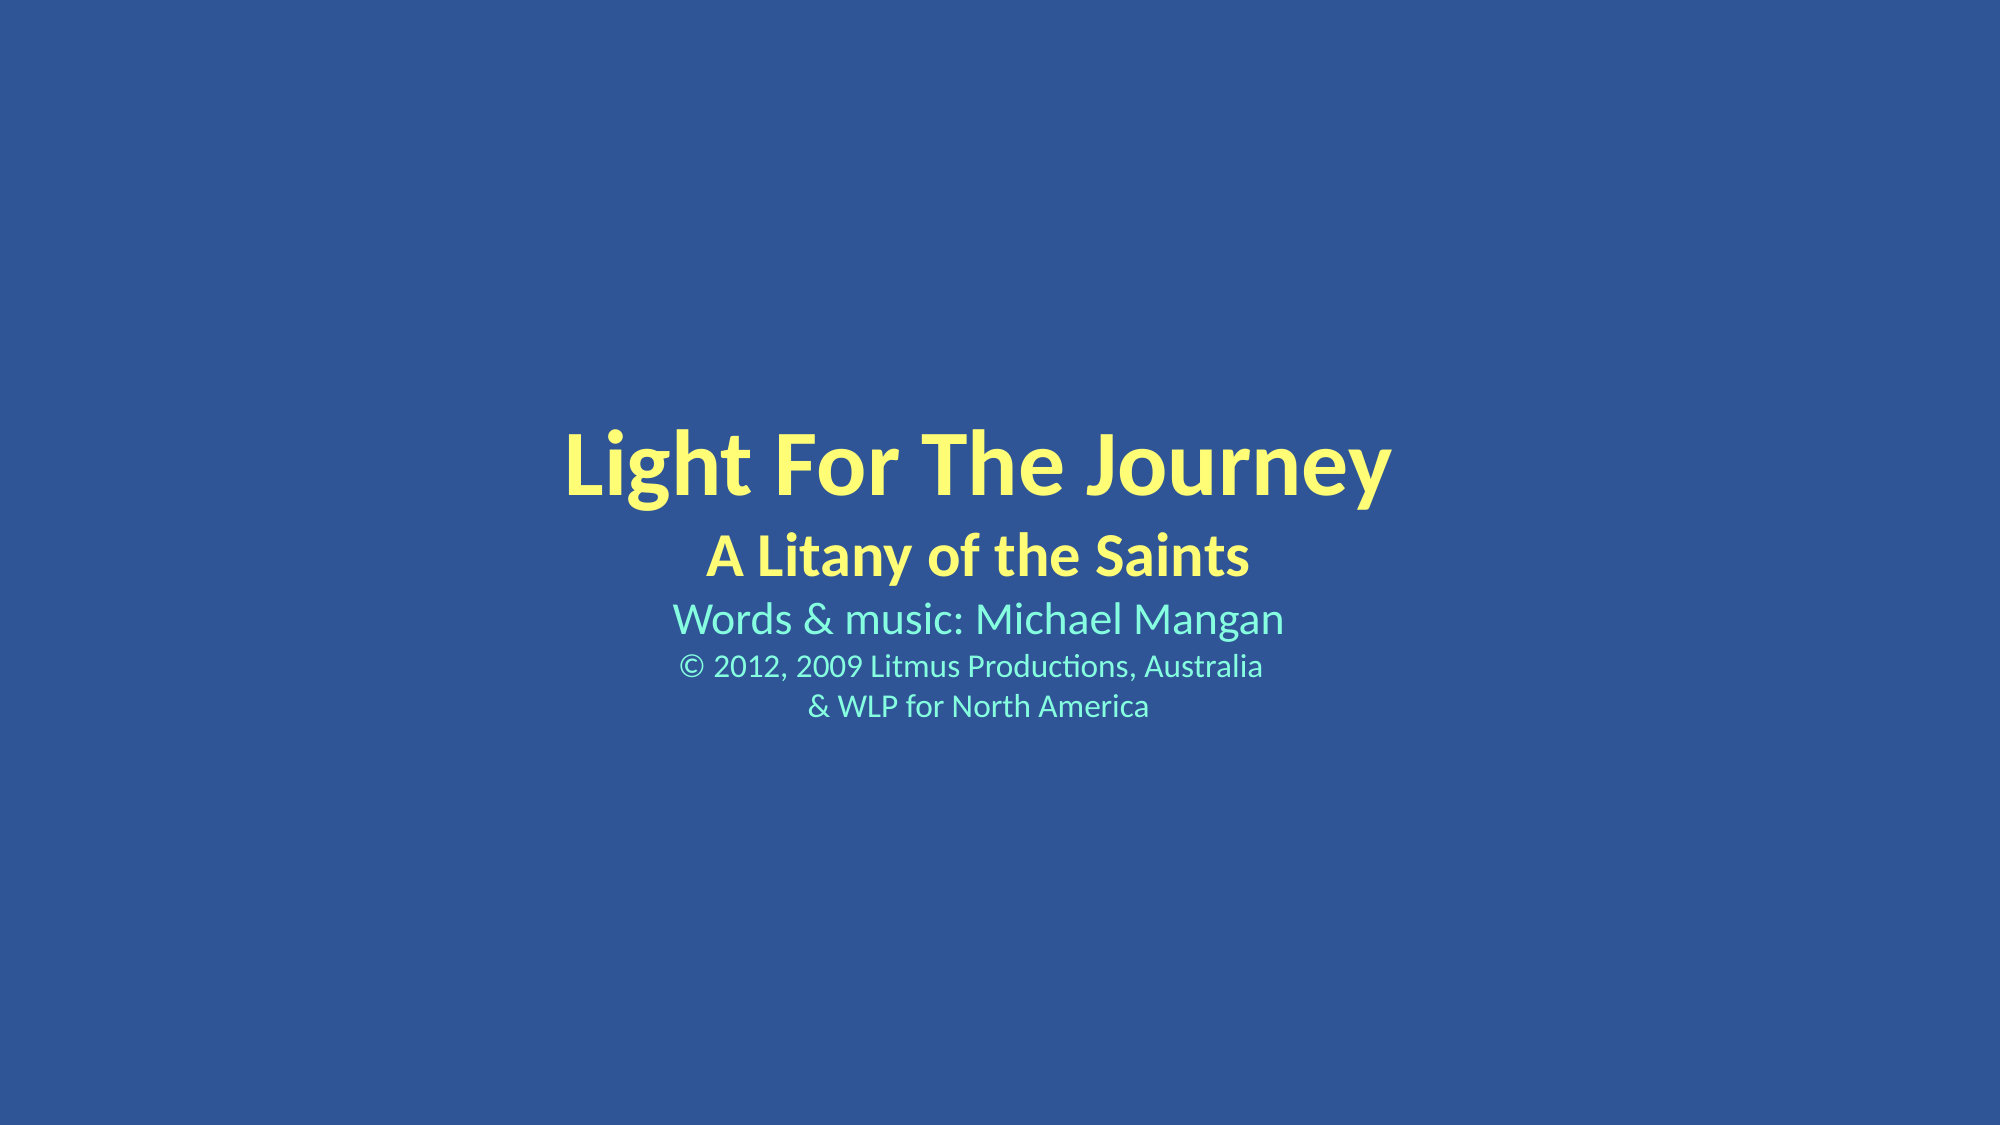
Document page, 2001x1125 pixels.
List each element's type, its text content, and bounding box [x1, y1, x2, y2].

text_box Light For The Journey A Litany of the Saints Words & music: Michael Mangan © 2012, 2009 Litmus Productions, Australia & WLP for North America [291, 403, 1667, 722]
